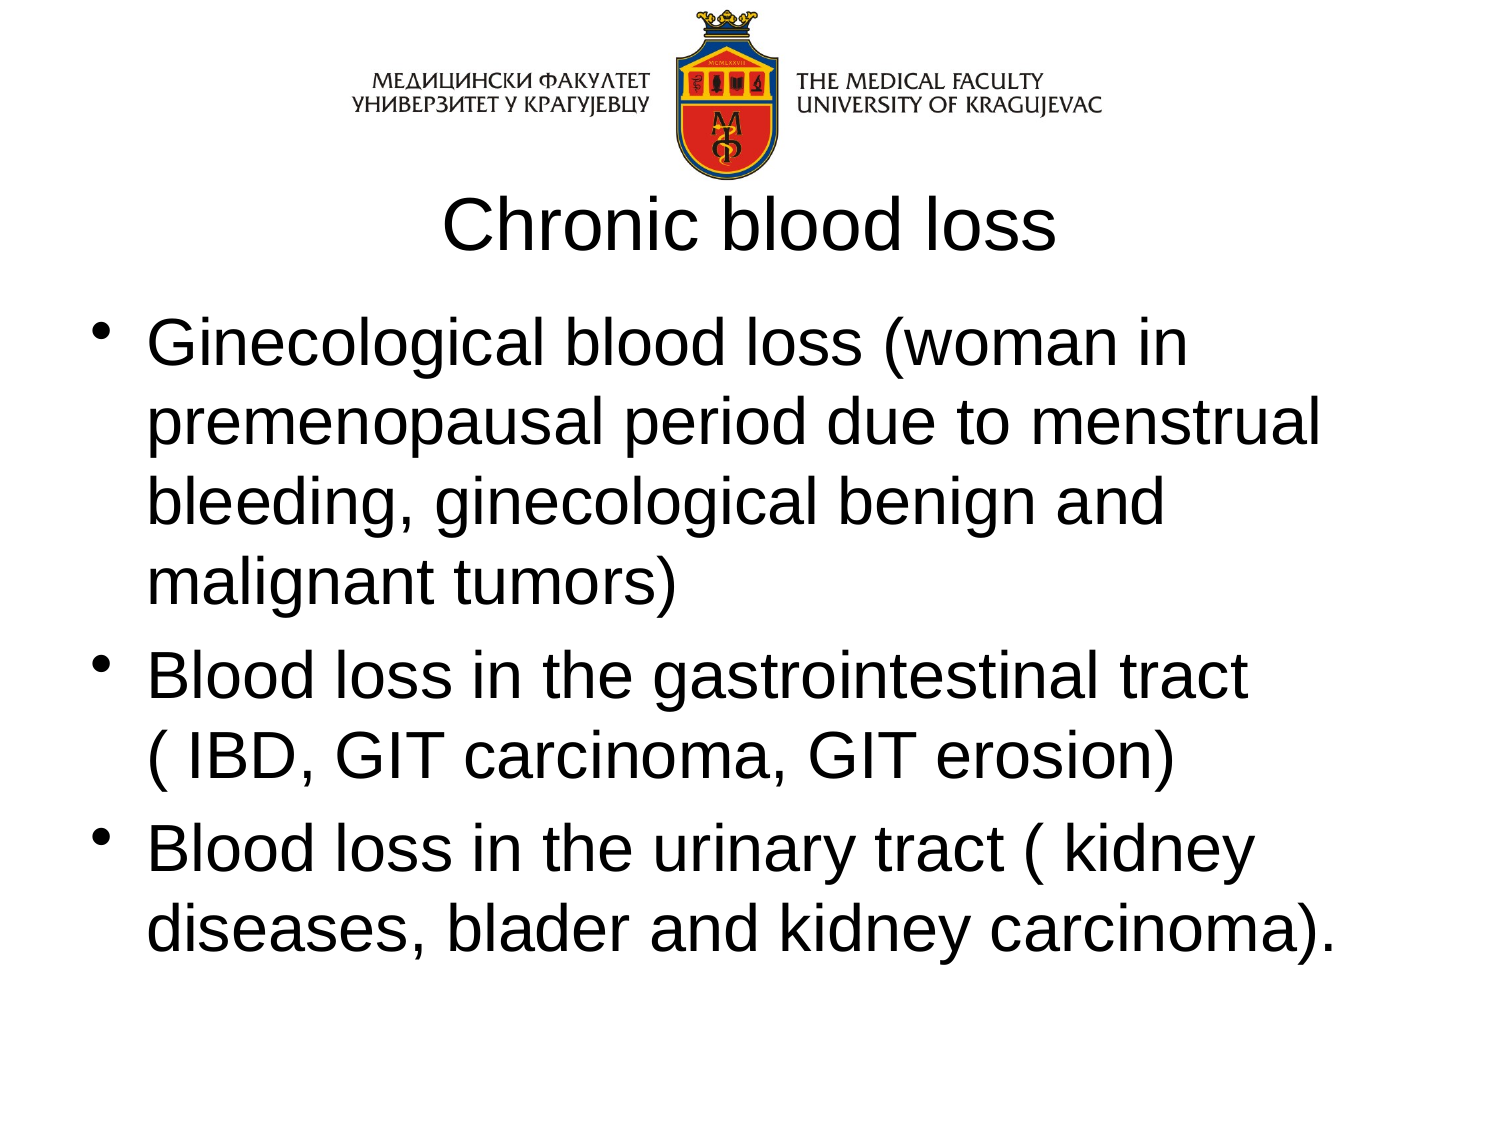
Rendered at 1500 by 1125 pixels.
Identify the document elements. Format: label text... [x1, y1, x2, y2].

picture [328, 0, 1125, 174]
list Ginecological blood loss (woman in premenopausal period due to menstrual bleeding, ginecological benign and malignant tumors) Blood loss in the gastrointestinal tract ( IBD, GIT carcinoma, GIT erosion) Blood loss in the urinary tract ( kidney diseases, blader and kidney carcinoma). [75, 290, 1425, 1034]
title Chronic blood loss [75, 174, 1425, 268]
